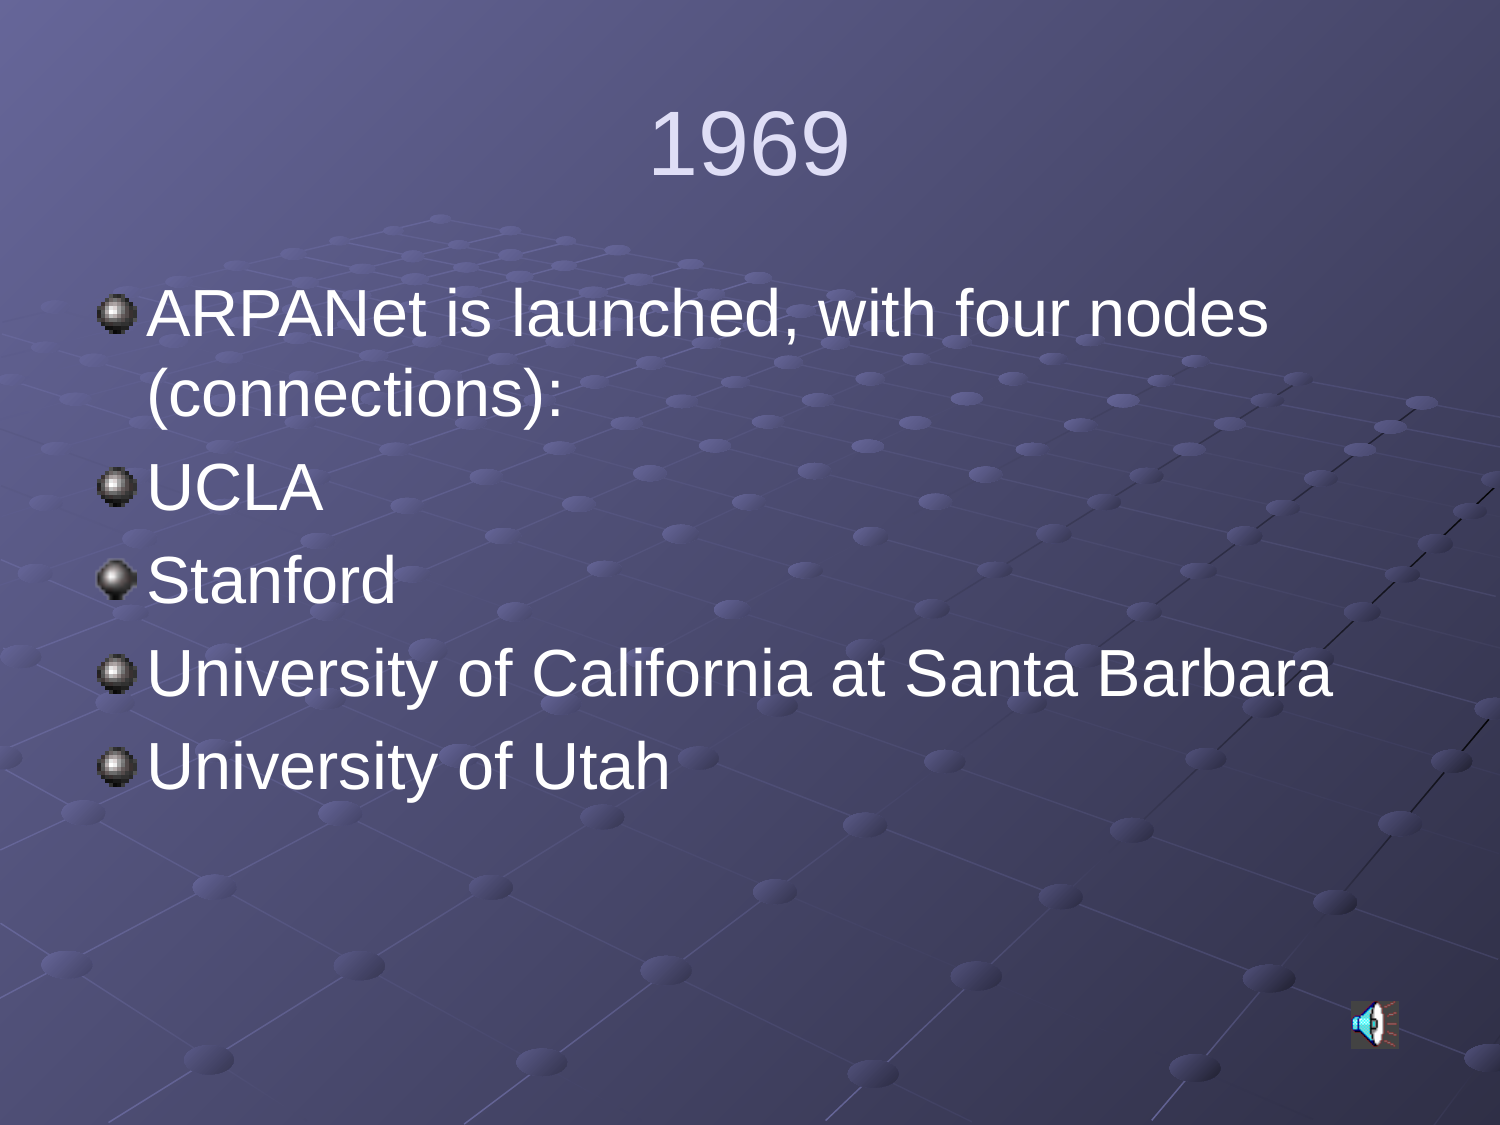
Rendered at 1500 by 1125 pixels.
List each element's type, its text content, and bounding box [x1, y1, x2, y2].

picture [90, 286, 137, 334]
picture [1349, 999, 1401, 1051]
picture [90, 553, 137, 600]
picture [90, 459, 137, 507]
picture [90, 739, 137, 787]
list ARPANet is launched, with four nodes (connections): UCLA Stanford University of California at Santa Barbara University of Utah [75, 262, 1425, 1007]
title 1969 [75, 45, 1425, 233]
picture [90, 646, 137, 694]
